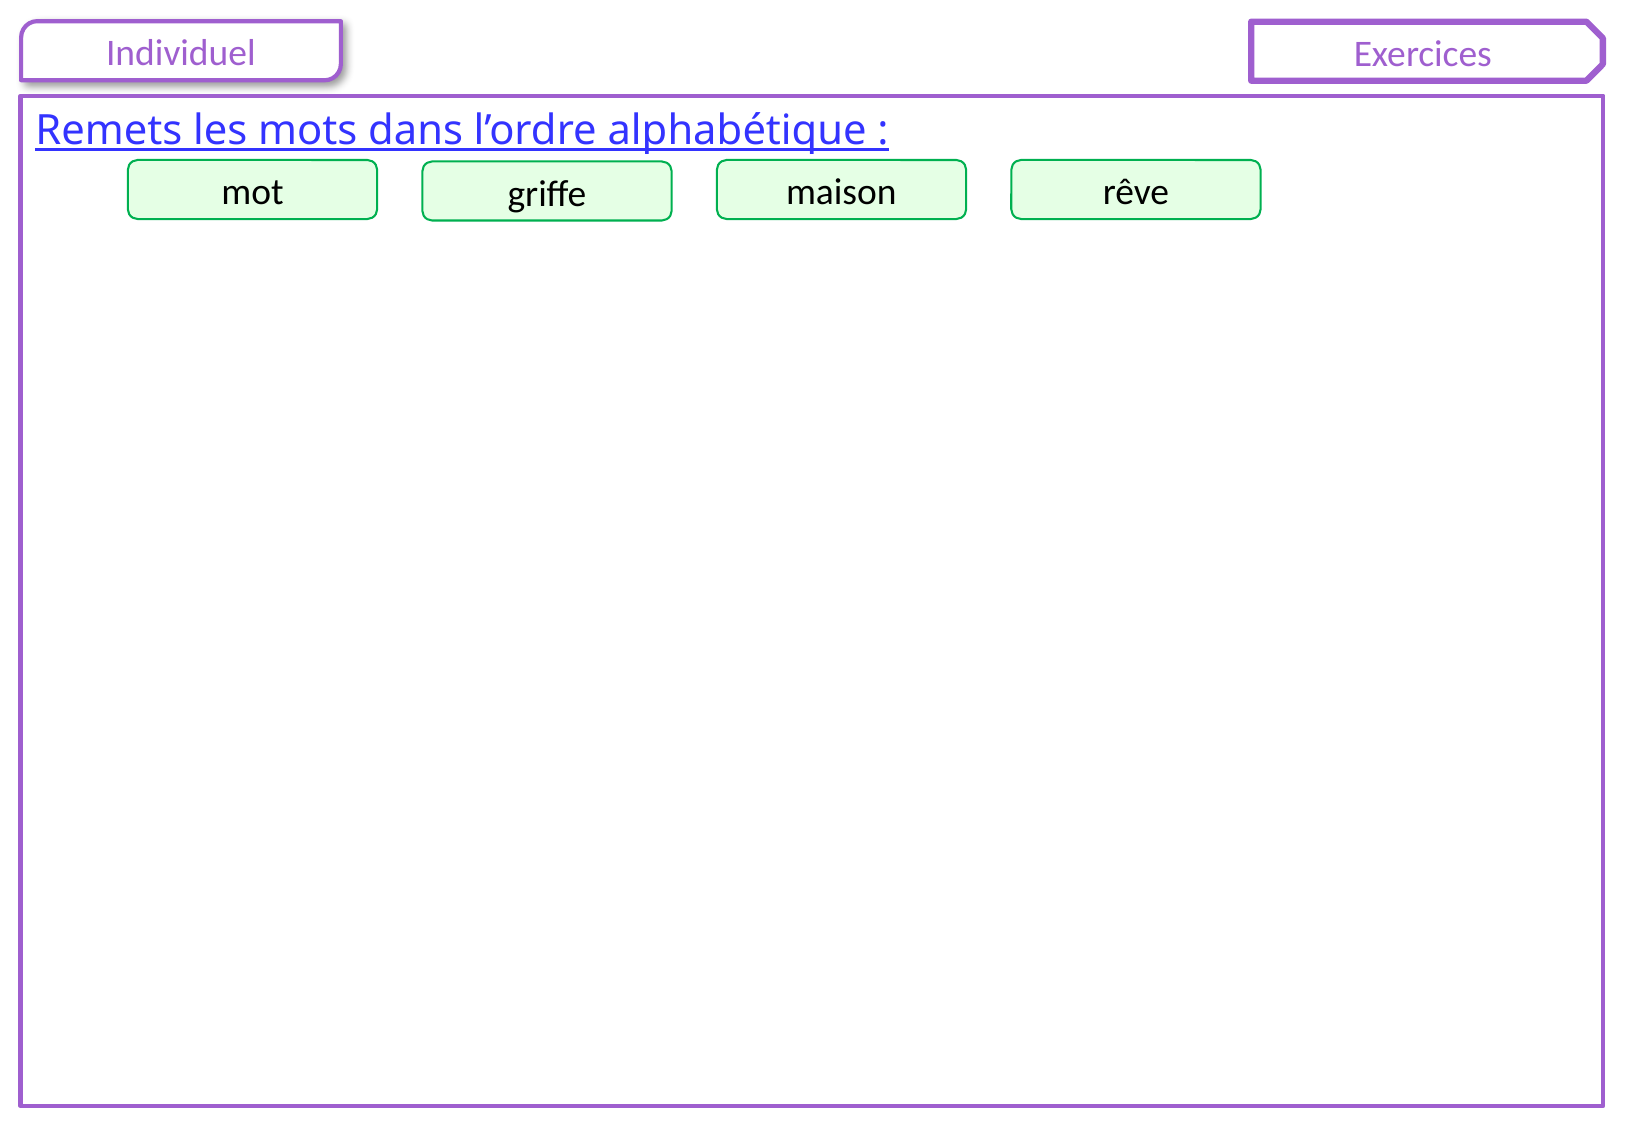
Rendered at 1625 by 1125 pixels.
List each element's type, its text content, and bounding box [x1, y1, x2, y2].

text_box maison [714, 157, 969, 222]
text_box griffe [420, 159, 674, 223]
text_box rêve [1009, 157, 1263, 222]
text_box mot [125, 157, 380, 222]
list Remets les mots dans l’ordre alphabétique : [18, 94, 1605, 1108]
